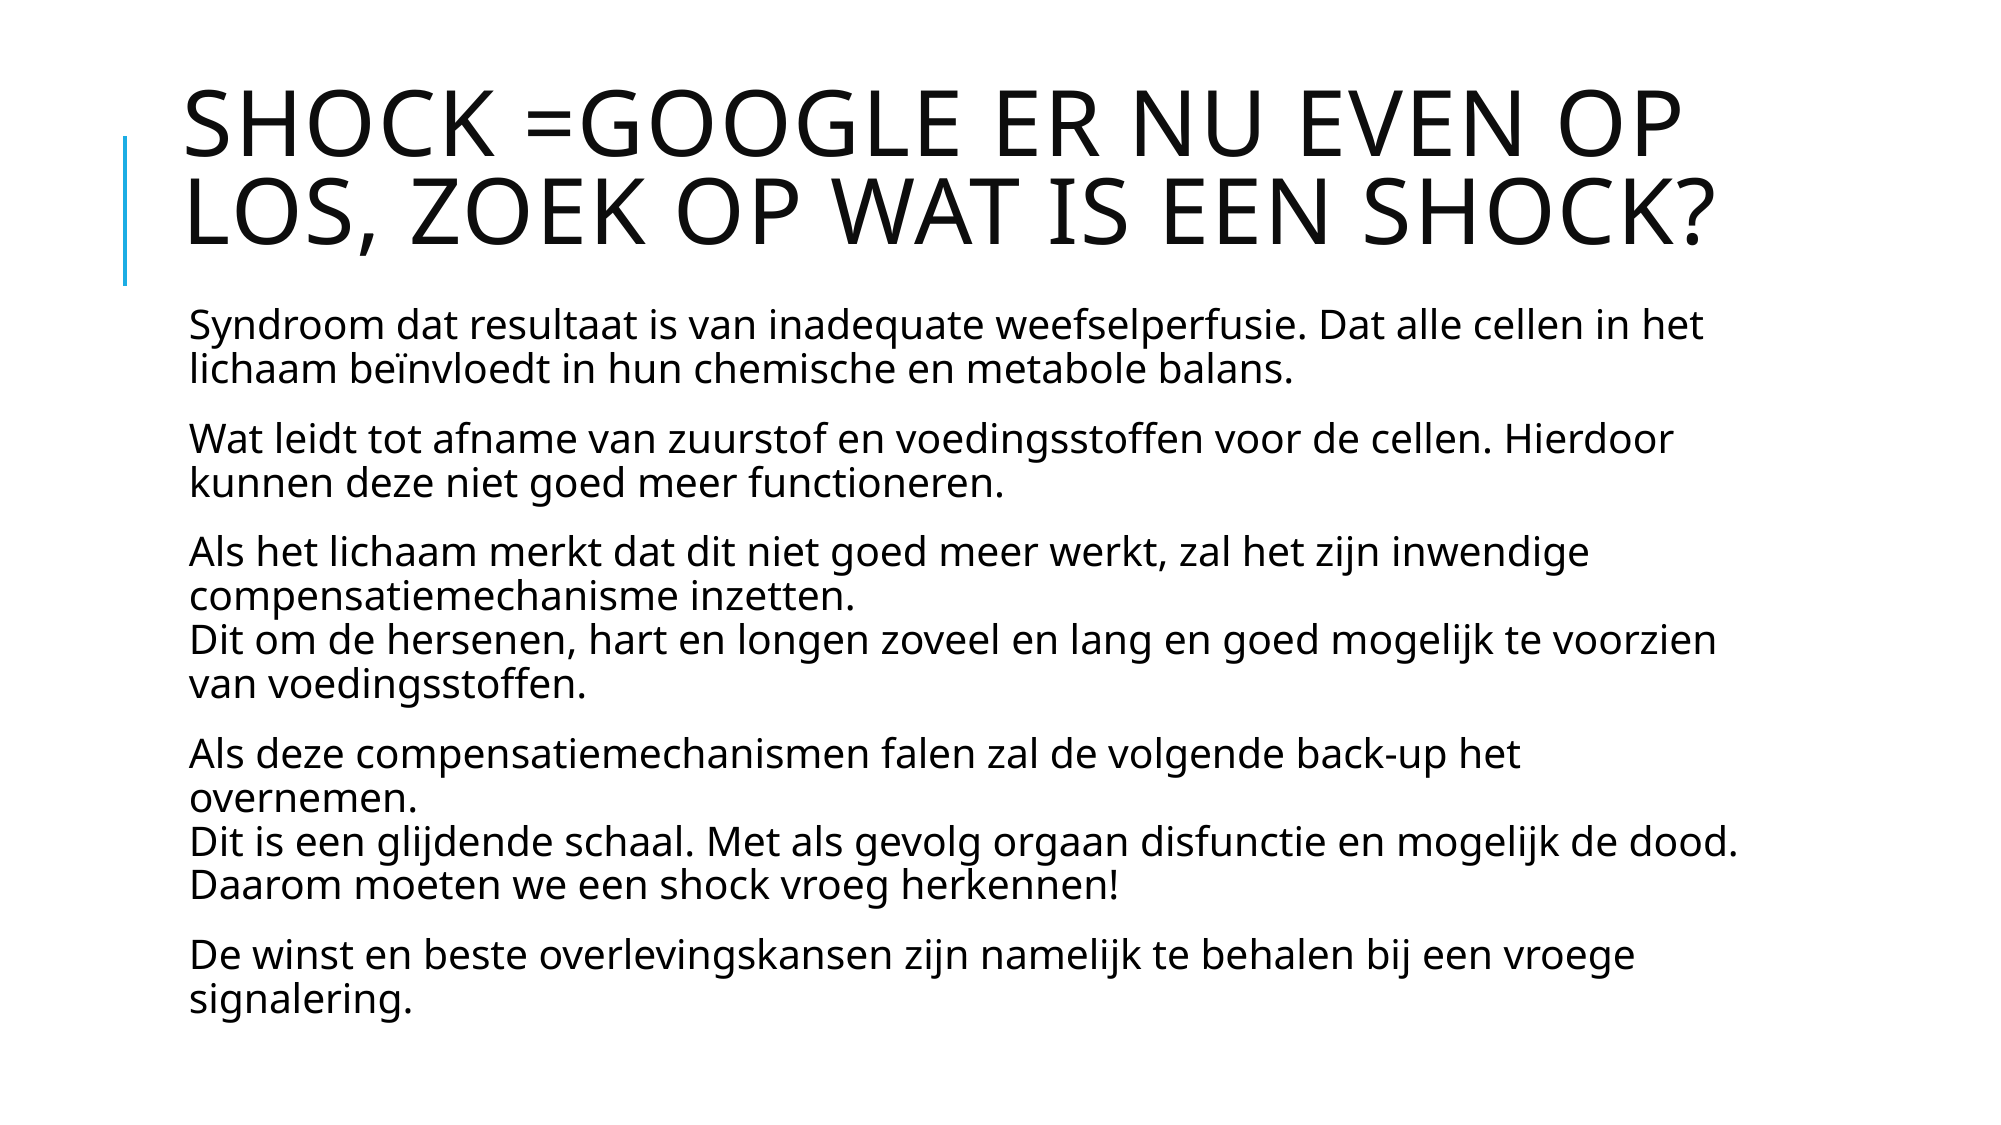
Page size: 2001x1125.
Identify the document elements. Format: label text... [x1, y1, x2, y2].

list Syndroom dat resultaat is van inadequate weefselperfusie. Dat alle cellen in het lichaam beïnvloedt in hun chemische en metabole balans. Wat leidt tot afname van zuurstof en voedingsstoffen voor de cellen. Hierdoor kunnen deze niet goed meer functioneren. Als het lichaam merkt dat dit niet goed meer werkt, zal het zijn inwendige compensatiemechanisme inzetten. Dit om de hersenen, hart en longen zoveel en lang en goed mogelijk te voorzien van voedingsstoffen. Als deze compensatiemechanismen falen zal de volgende back-up het overnemen. Dit is een glijdende schaal. Met als gevolg orgaan disfunctie en mogelijk de dood. Daarom moeten we een shock vroeg herkennen! De winst en beste overlevingskansen zijn namelijk te behalen bij een vroege signalering. [168, 296, 1763, 1052]
title Shock =google er nu even op los, zoek op wat is een shock? [168, 50, 1763, 296]
